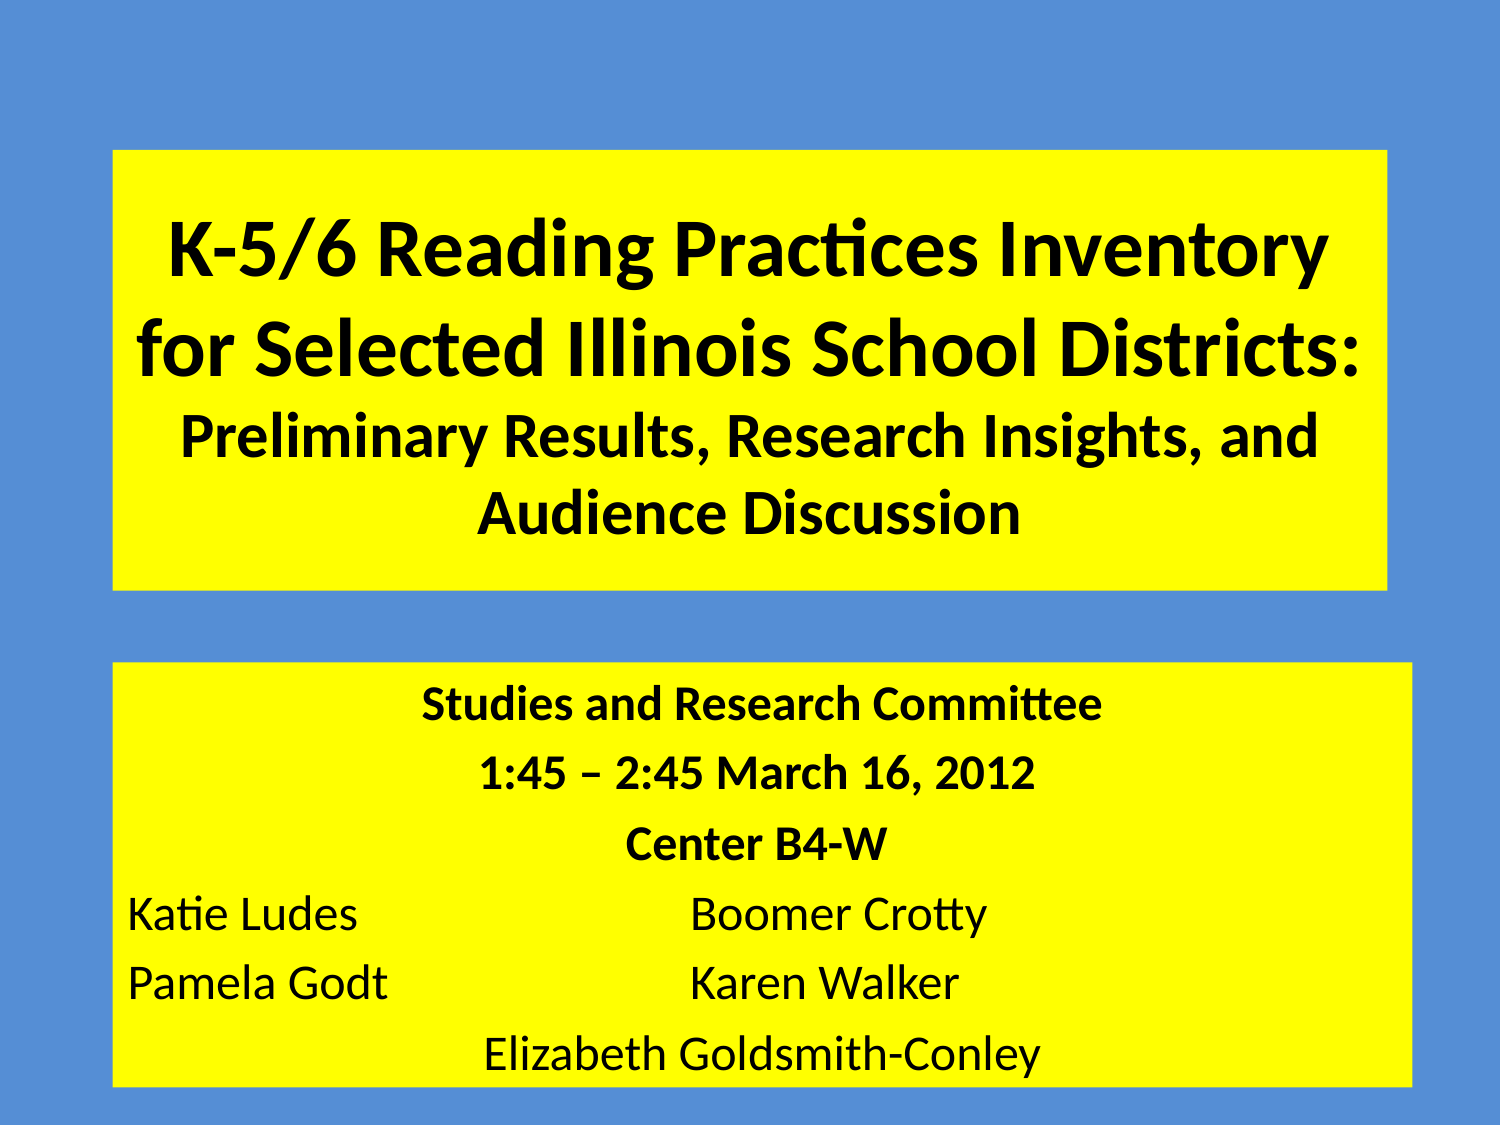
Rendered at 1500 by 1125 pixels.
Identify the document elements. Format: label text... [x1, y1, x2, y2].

title K-5/6 Reading Practices Inventory for Selected Illinois School Districts: Preliminary Results, Research Insights, and Audience Discussion [112, 149, 1388, 591]
subtitle Studies and Research Committee 1:45 – 2:45 March 16, 2012 Center B4-W Katie Ludes Boomer Crotty Pamela Godt Karen Walker Elizabeth Goldsmith-Conley [112, 662, 1413, 1088]
